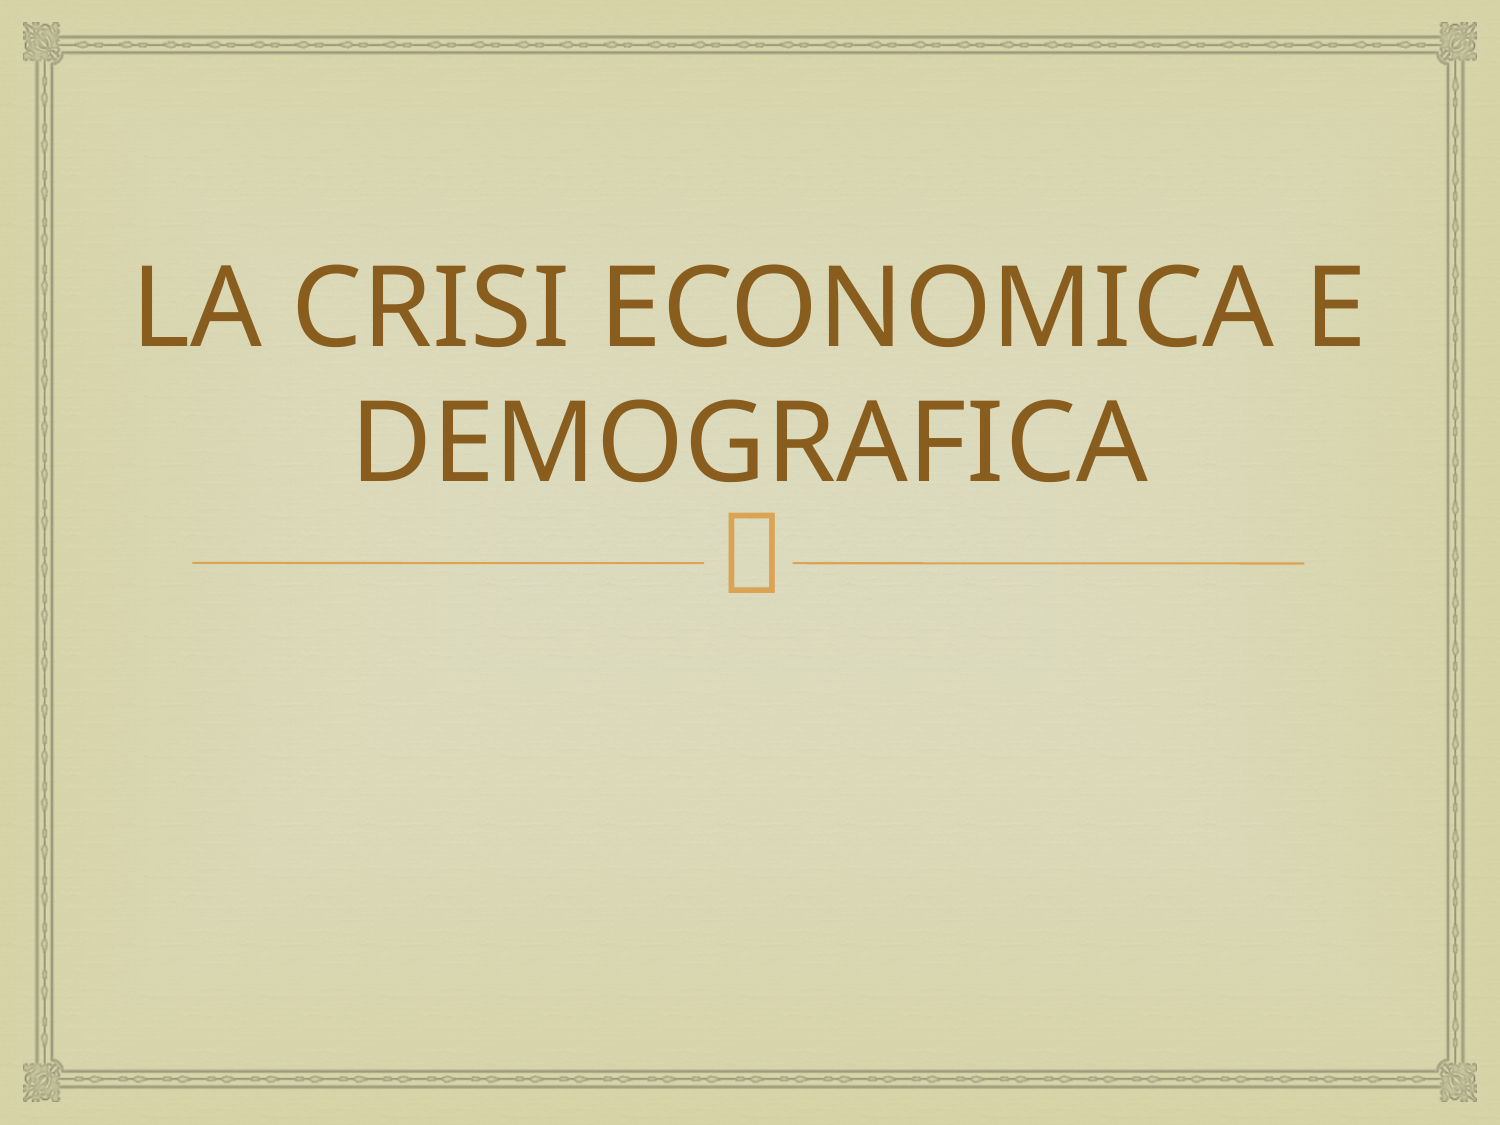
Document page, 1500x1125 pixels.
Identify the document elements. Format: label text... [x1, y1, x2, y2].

title LA CRISI ECONOMICA E DEMOGRAFICA [113, 197, 1386, 512]
picture [0, 0, 1500, 1125]
